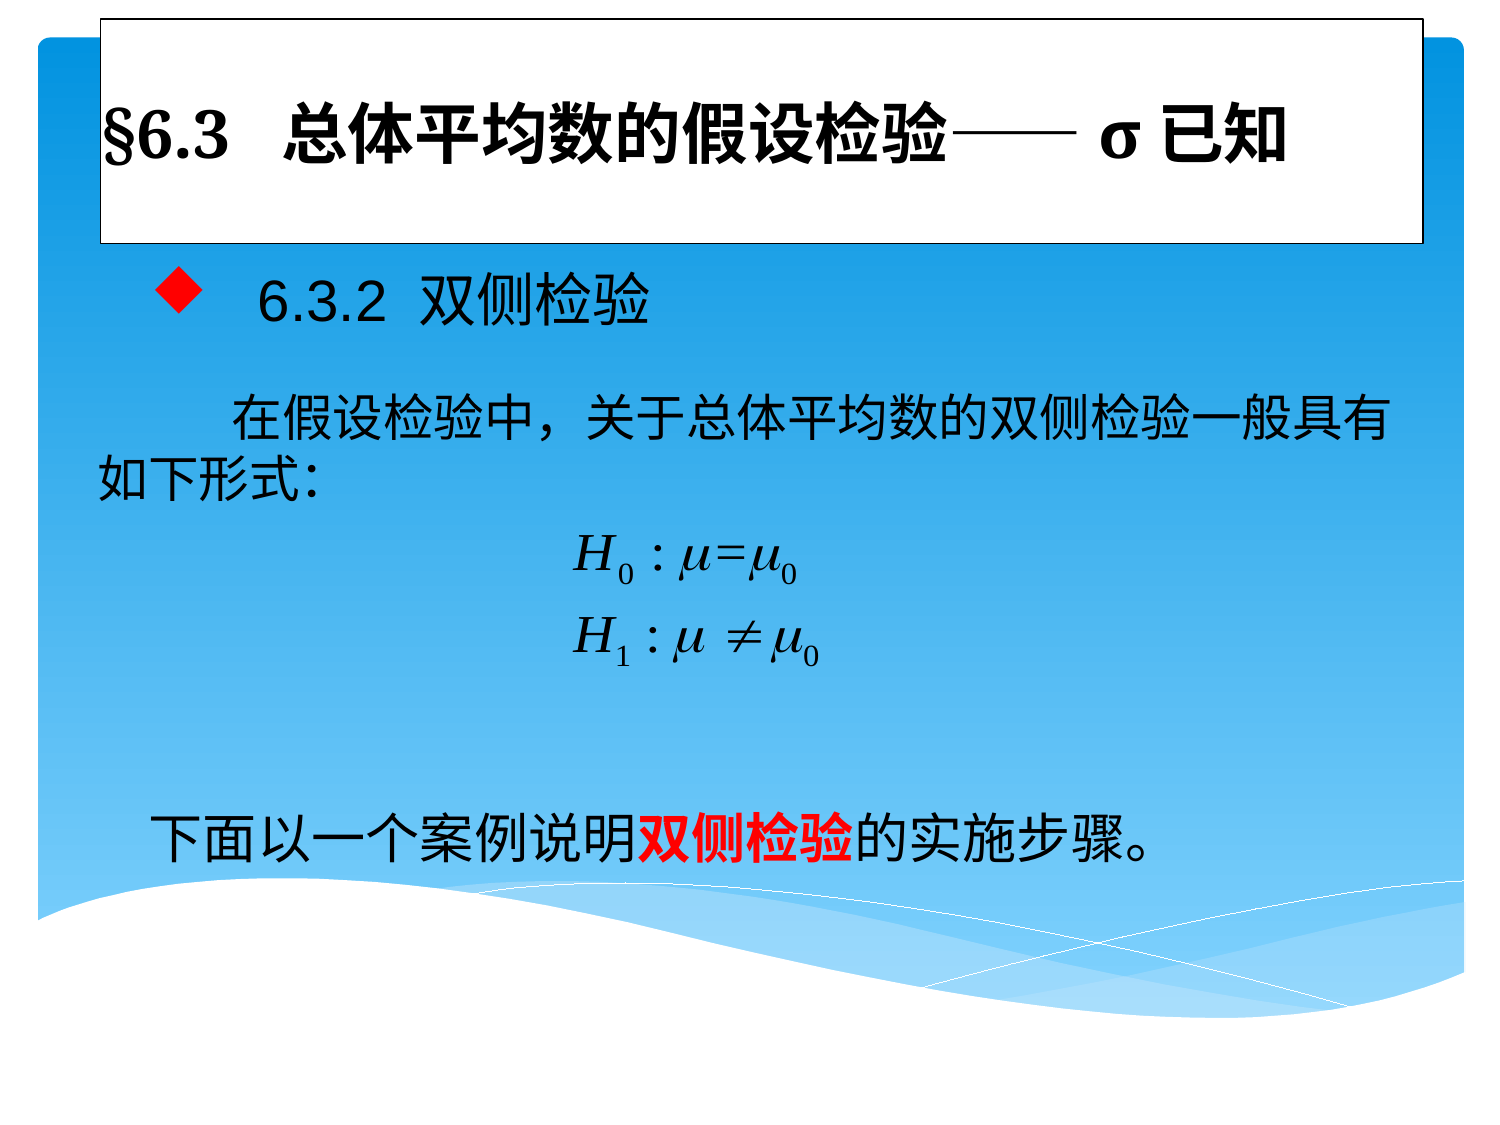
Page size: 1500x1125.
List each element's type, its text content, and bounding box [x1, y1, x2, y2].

text_box 6.3.2 双侧检验 [135, 255, 1471, 341]
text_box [560, 514, 833, 681]
title §6.3 总体平均数的假设检验——σ已知 [100, 19, 1424, 244]
text_box 下面以一个案例说明双侧检验的实施步骤。 [134, 796, 1469, 877]
text_box 在假设检验中，关于总体平均数的双侧检验一般具有如下形式： [82, 378, 1430, 516]
